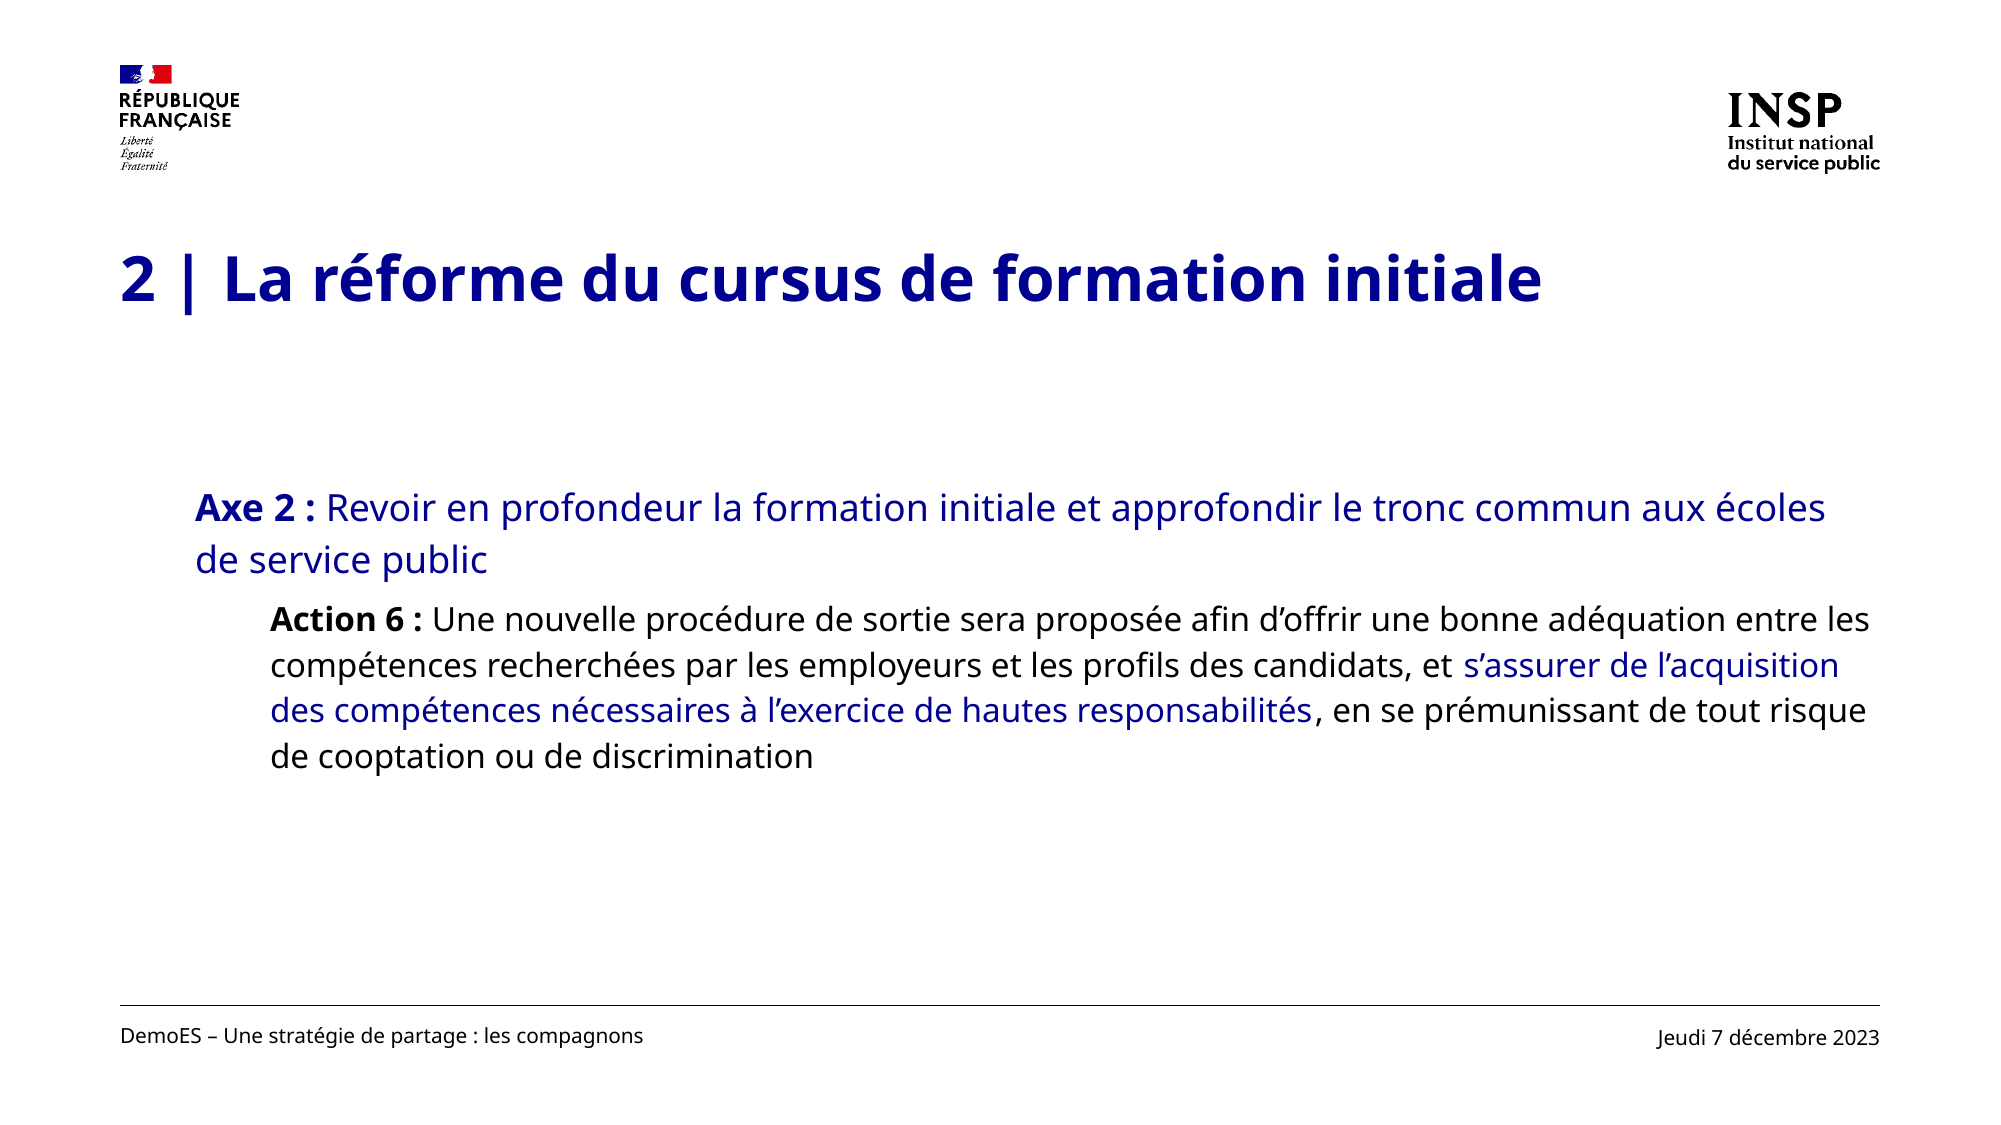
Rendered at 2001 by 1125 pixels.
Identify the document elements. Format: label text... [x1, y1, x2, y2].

text_box Axe 2 : Revoir en profondeur la formation initiale et approfondir le tronc commun aux écoles de service public Action 6 : Une nouvelle procédure de sortie sera proposée afin d’offrir une bonne adéquation entre les compétences recherchées par les employeurs et les profils des candidats, et s’assurer de l’acquisition des compétences nécessaires à l’exercice de hautes responsabilités, en se prémunissant de tout risque de cooptation ou de discrimination [120, 393, 1880, 924]
picture [1728, 92, 1880, 174]
text_box 2 | La réforme du cursus de formation initiale [120, 238, 1880, 393]
picture [120, 65, 239, 170]
footer DemoES – Une stratégie de partage : les compagnons [120, 1007, 1597, 1068]
slide_number Jeudi 7 décembre 2023 [1597, 1007, 1880, 1068]
